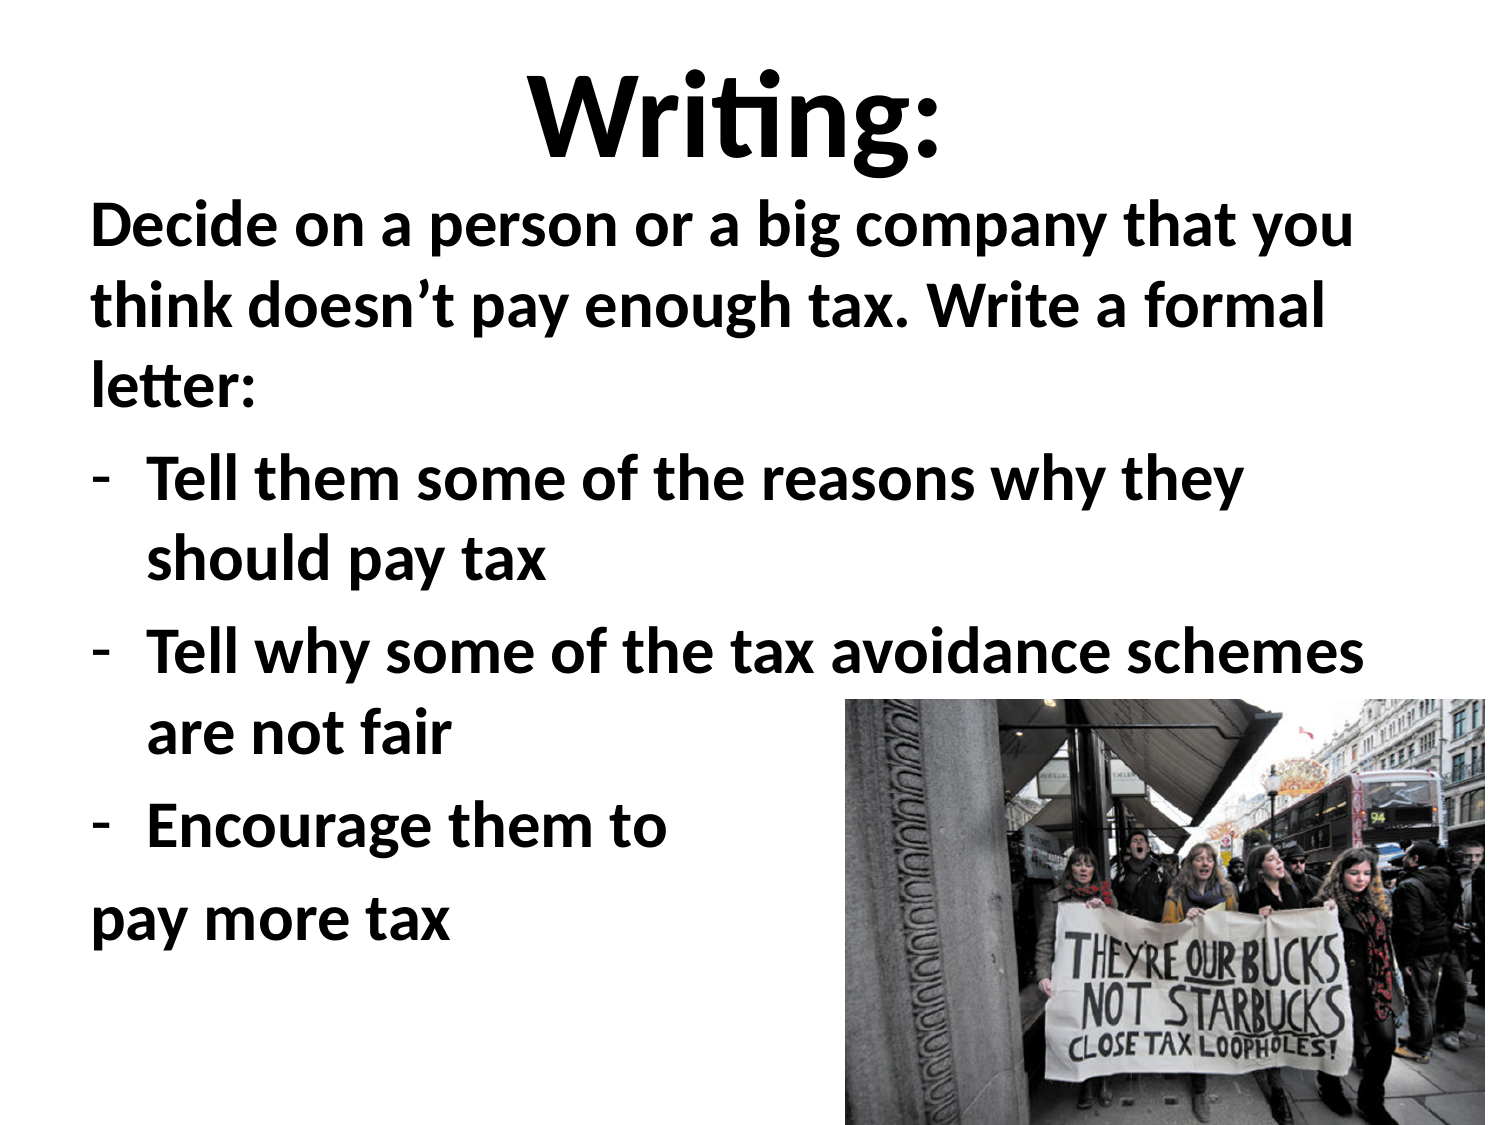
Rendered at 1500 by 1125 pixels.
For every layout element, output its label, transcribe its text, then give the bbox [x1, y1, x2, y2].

picture [844, 699, 1486, 1125]
title Writing: [75, 30, 1425, 172]
list Decide on a person or a big company that you think doesn’t pay enough tax. Write a formal letter: Tell them some of the reasons why they should pay tax Tell why some of the tax avoidance schemes are not fair Encourage them to pay more tax [75, 172, 1425, 1005]
